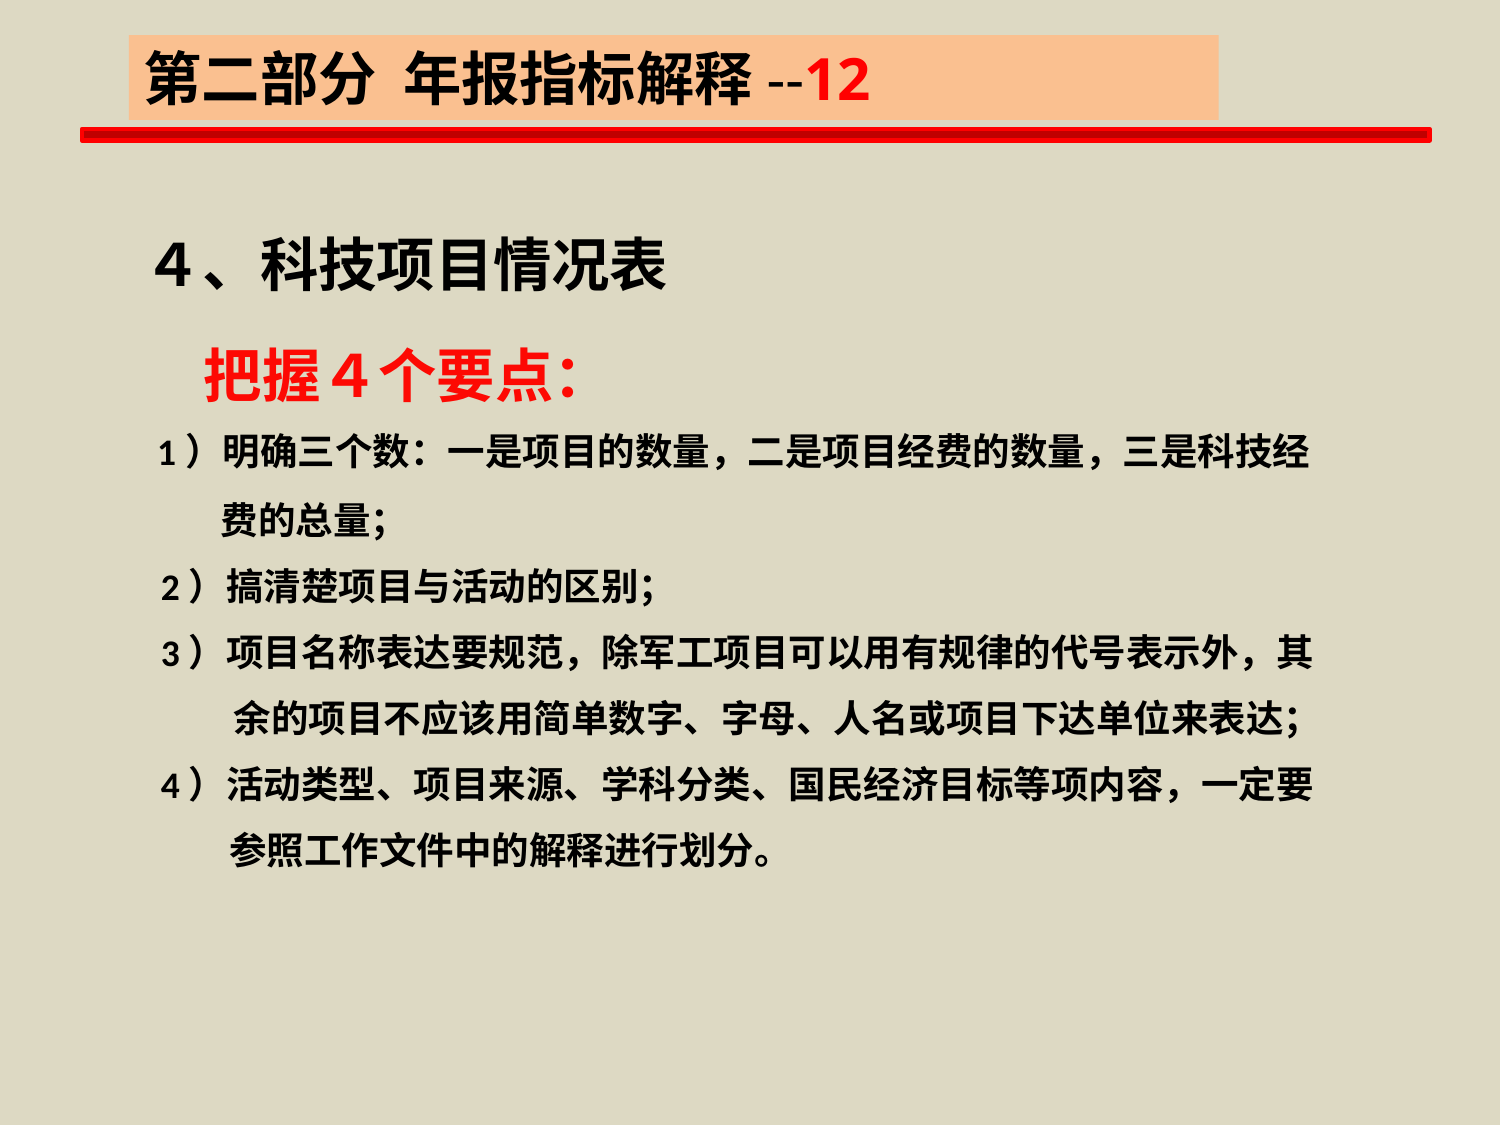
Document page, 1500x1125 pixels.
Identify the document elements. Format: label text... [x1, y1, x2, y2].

text_box 第二部分 年报指标解释--12 [128, 35, 1219, 120]
text_box [80, 127, 1432, 143]
text_box [117, 152, 1348, 348]
text_box ４、科技项目情况表 把握４个要点： 1）明确三个数：一是项目的数量，二是项目经费的数量，三是科技经 费的总量； 2）搞清楚项目与活动的区别； 3）项目名称表达要规范，除军工项目可以用有规律的代号表示外，其 余的项目不应该用简单数字、字母、人名或项目下达单位来表达； 4）活动类型、项目来源、学科分类、国民经济目标等项内容，一定要 参照工作文件中的解释进行划分。 [128, 234, 1383, 991]
